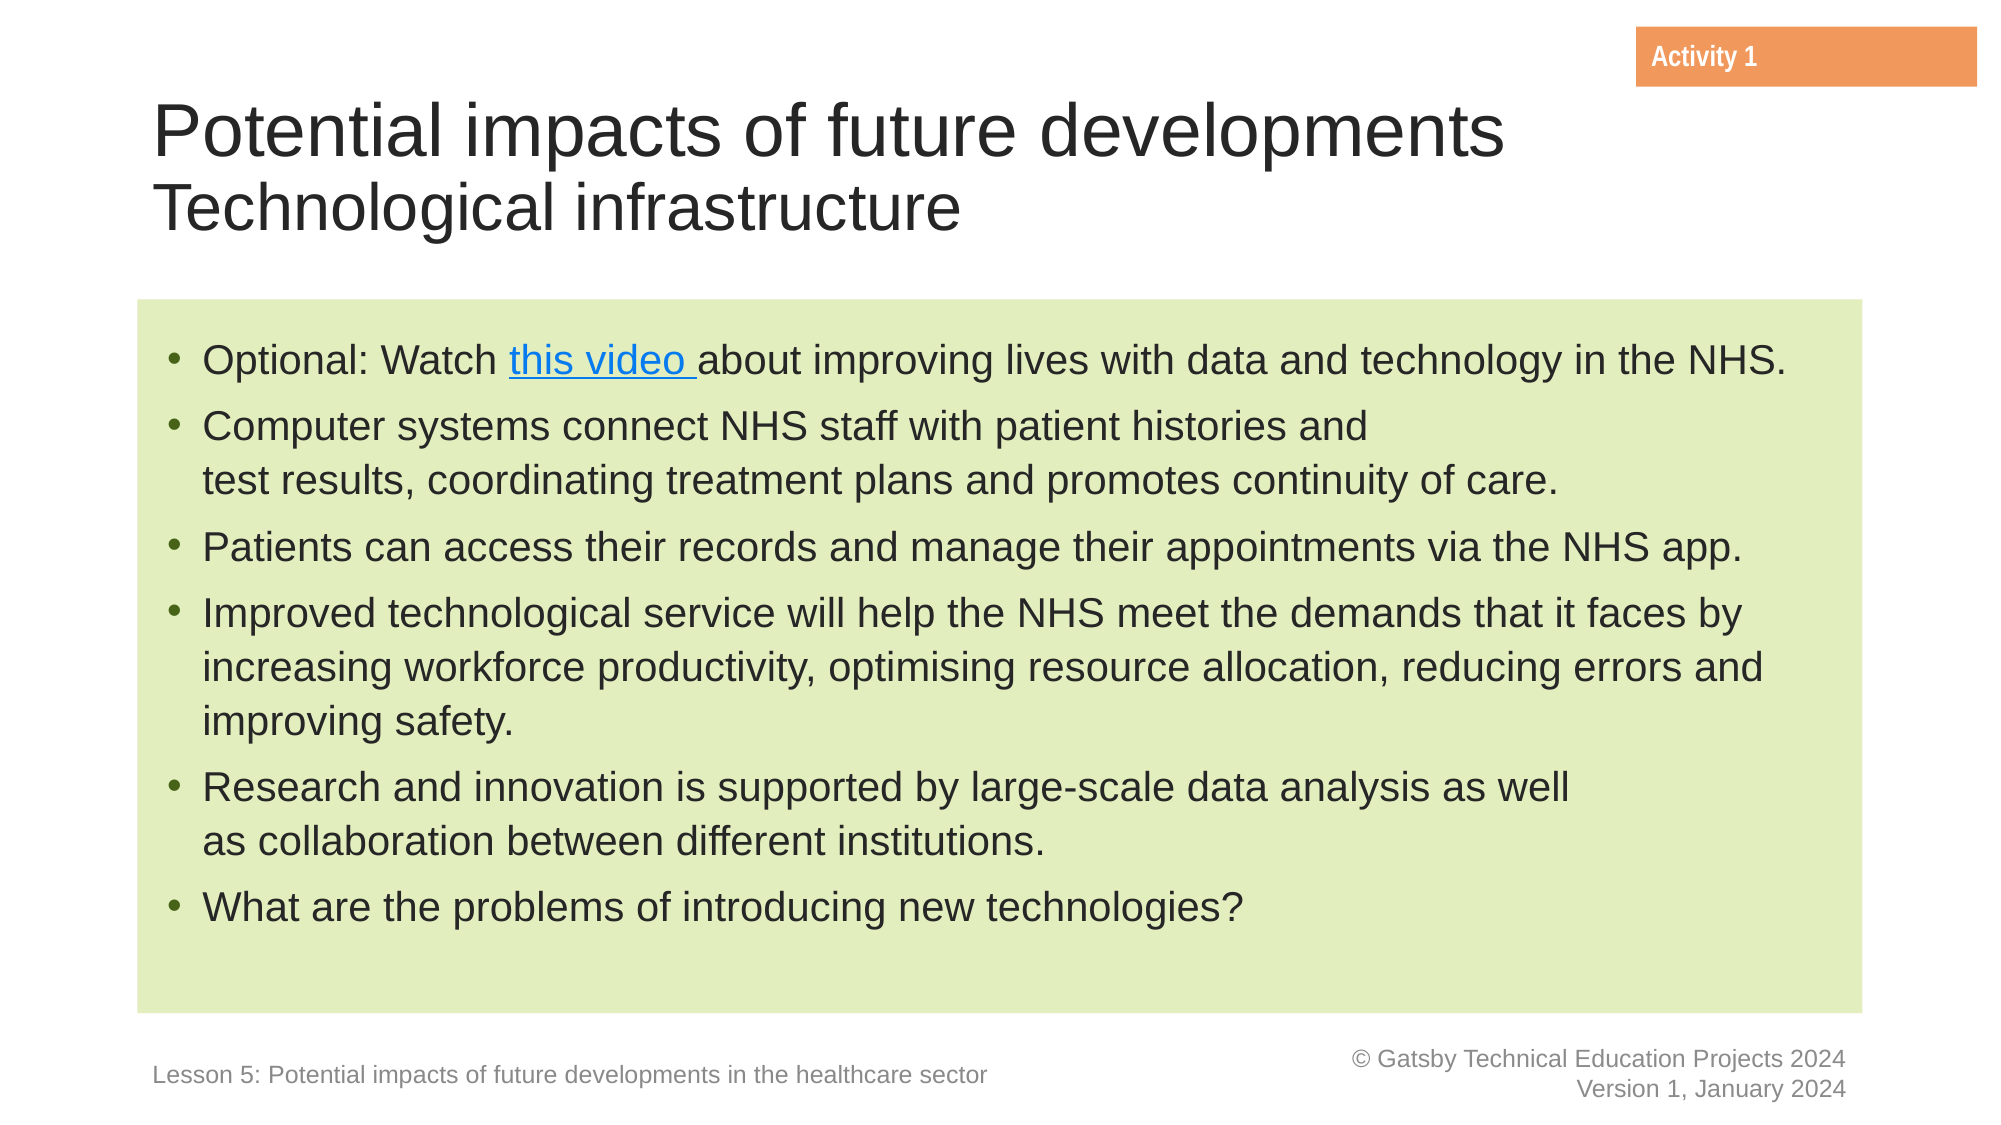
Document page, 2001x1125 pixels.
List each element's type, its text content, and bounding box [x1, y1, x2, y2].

list Activity 1 [1636, 26, 1978, 87]
list Optional: Watch this video about improving lives with data and technology in the NHS. Computer systems connect NHS staff with patient histories and test results, coordinating treatment plans and promotes continuity of care. Patients can access their records and manage their appointments via the NHS app. Improved technological service will help the NHS meet the demands that it faces by increasing workforce productivity, optimising resource allocation, reducing errors and improving safety. Research and innovation is supported by large-scale data analysis as well as collaboration between different institutions. What are the problems of introducing new technologies? [137, 299, 1863, 1014]
title Potential impacts of future developments Technological infrastructure [137, 59, 1863, 278]
list Lesson 5: Potential impacts of future developments in the healthcare sector [137, 1042, 1087, 1103]
